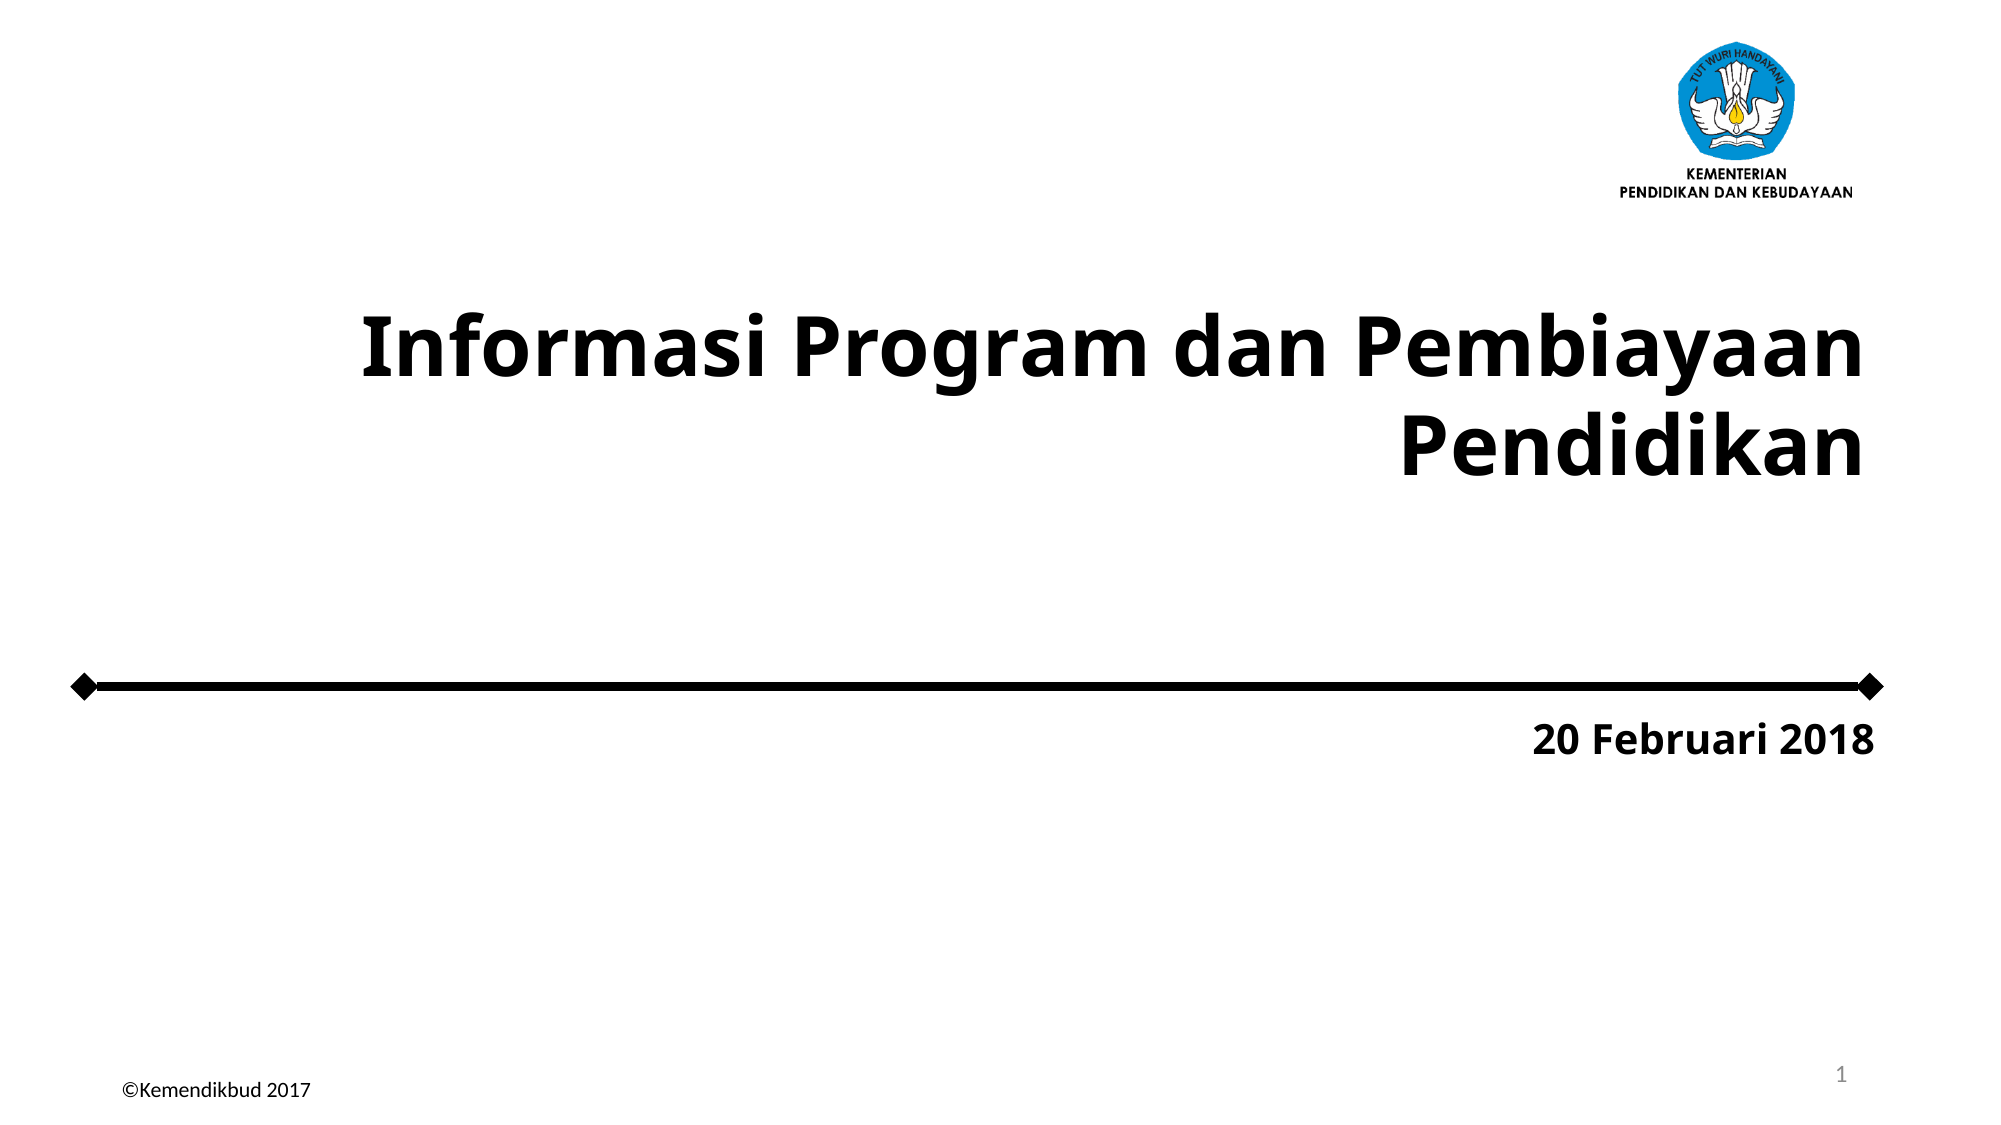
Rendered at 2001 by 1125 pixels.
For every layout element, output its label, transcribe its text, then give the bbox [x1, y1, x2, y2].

slide_number 1 [1412, 1042, 1863, 1103]
text_box Informasi Program dan Pembiayaan Pendidikan [84, 285, 1882, 500]
text_box 20 Februari 2018 [1517, 705, 1891, 771]
picture [1604, 23, 1870, 216]
text_box ©Kemendikbud 2017 [106, 1068, 326, 1110]
